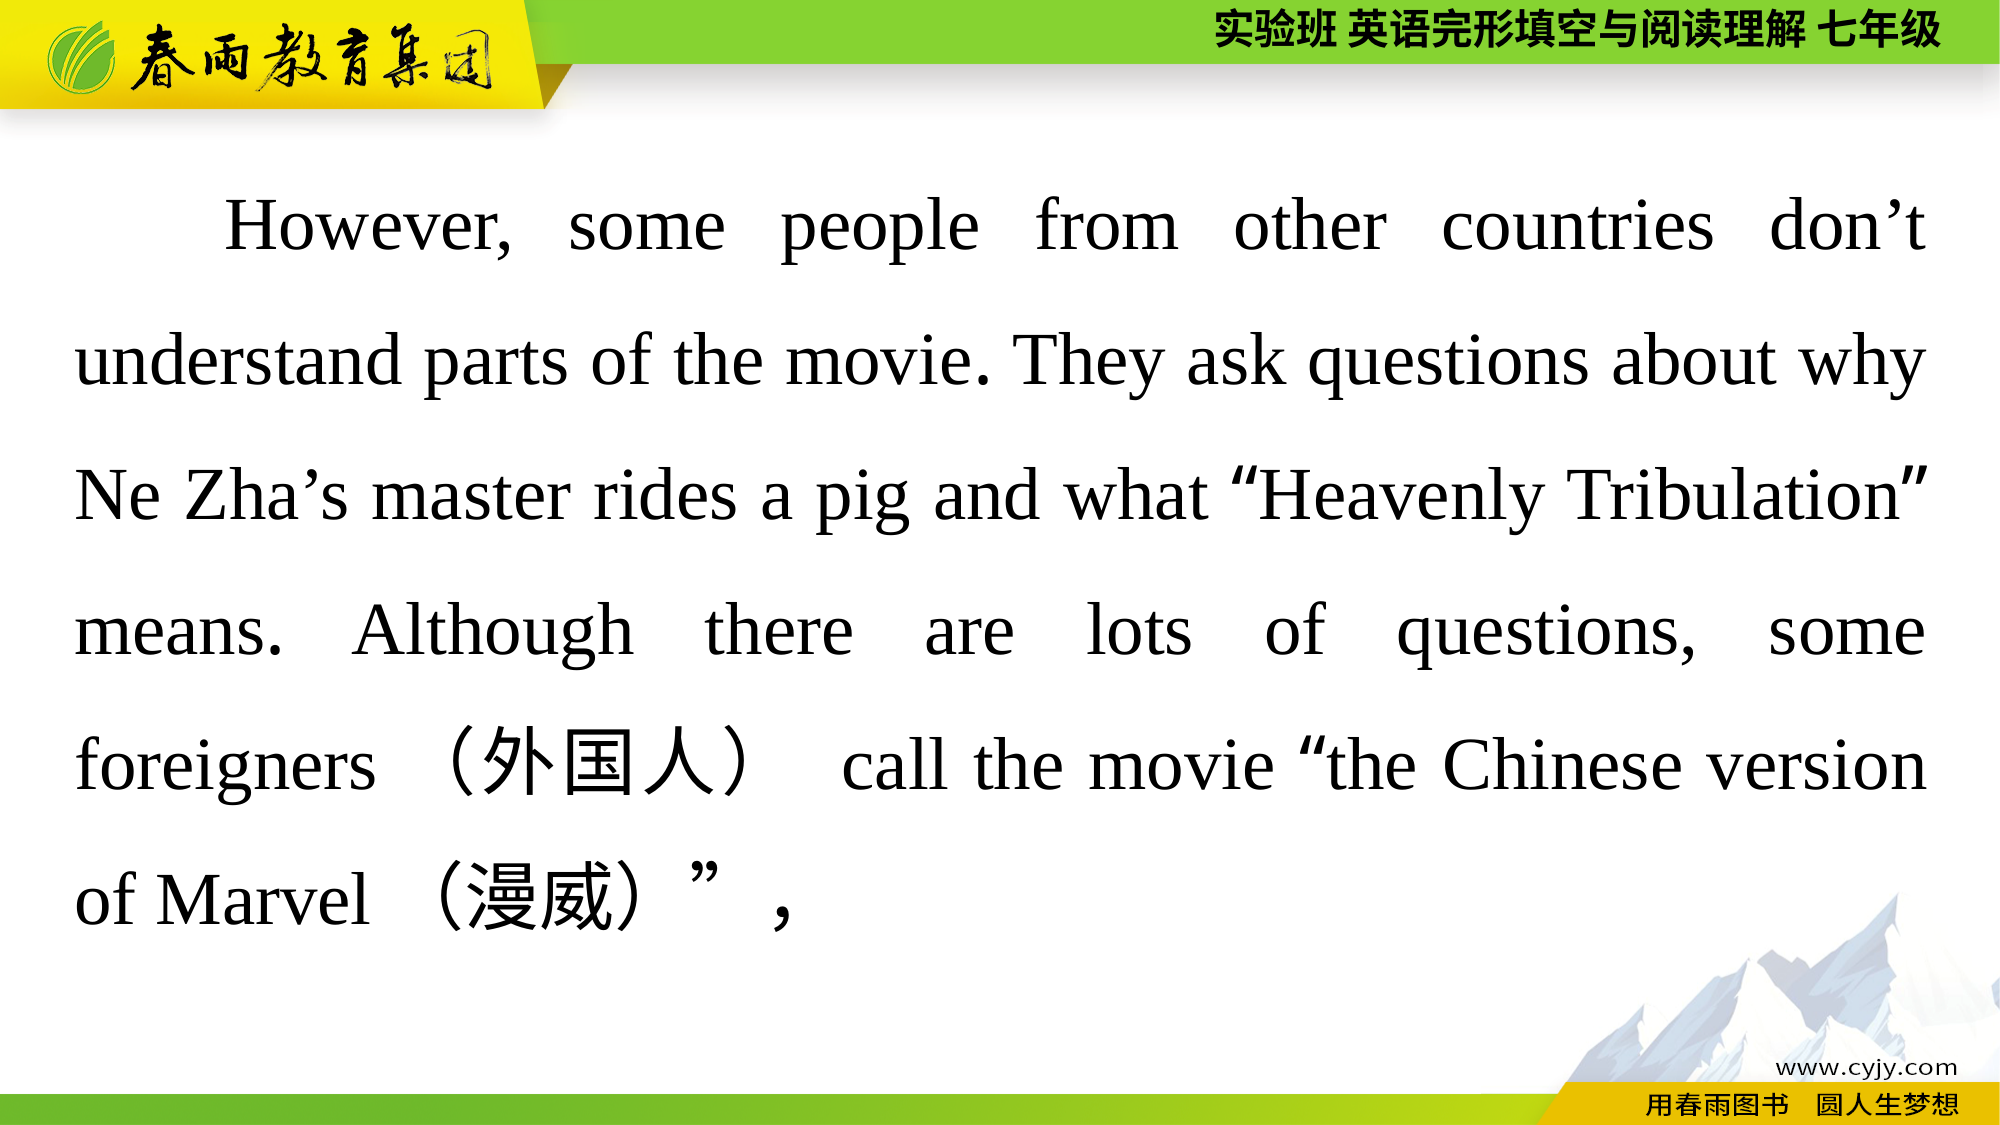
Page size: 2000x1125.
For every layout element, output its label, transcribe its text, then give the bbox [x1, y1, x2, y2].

picture [0, 0, 2000, 1125]
list However, some people from other countries don’t understand parts of the movie. They ask questions about why Ne Zha’s master rides a pig and what “Heavenly Tribulation” means. Although there are lots of questions, some foreigners（外国人） call the movie “the Chinese version of Marvel（漫威）”， [59, 122, 1944, 956]
